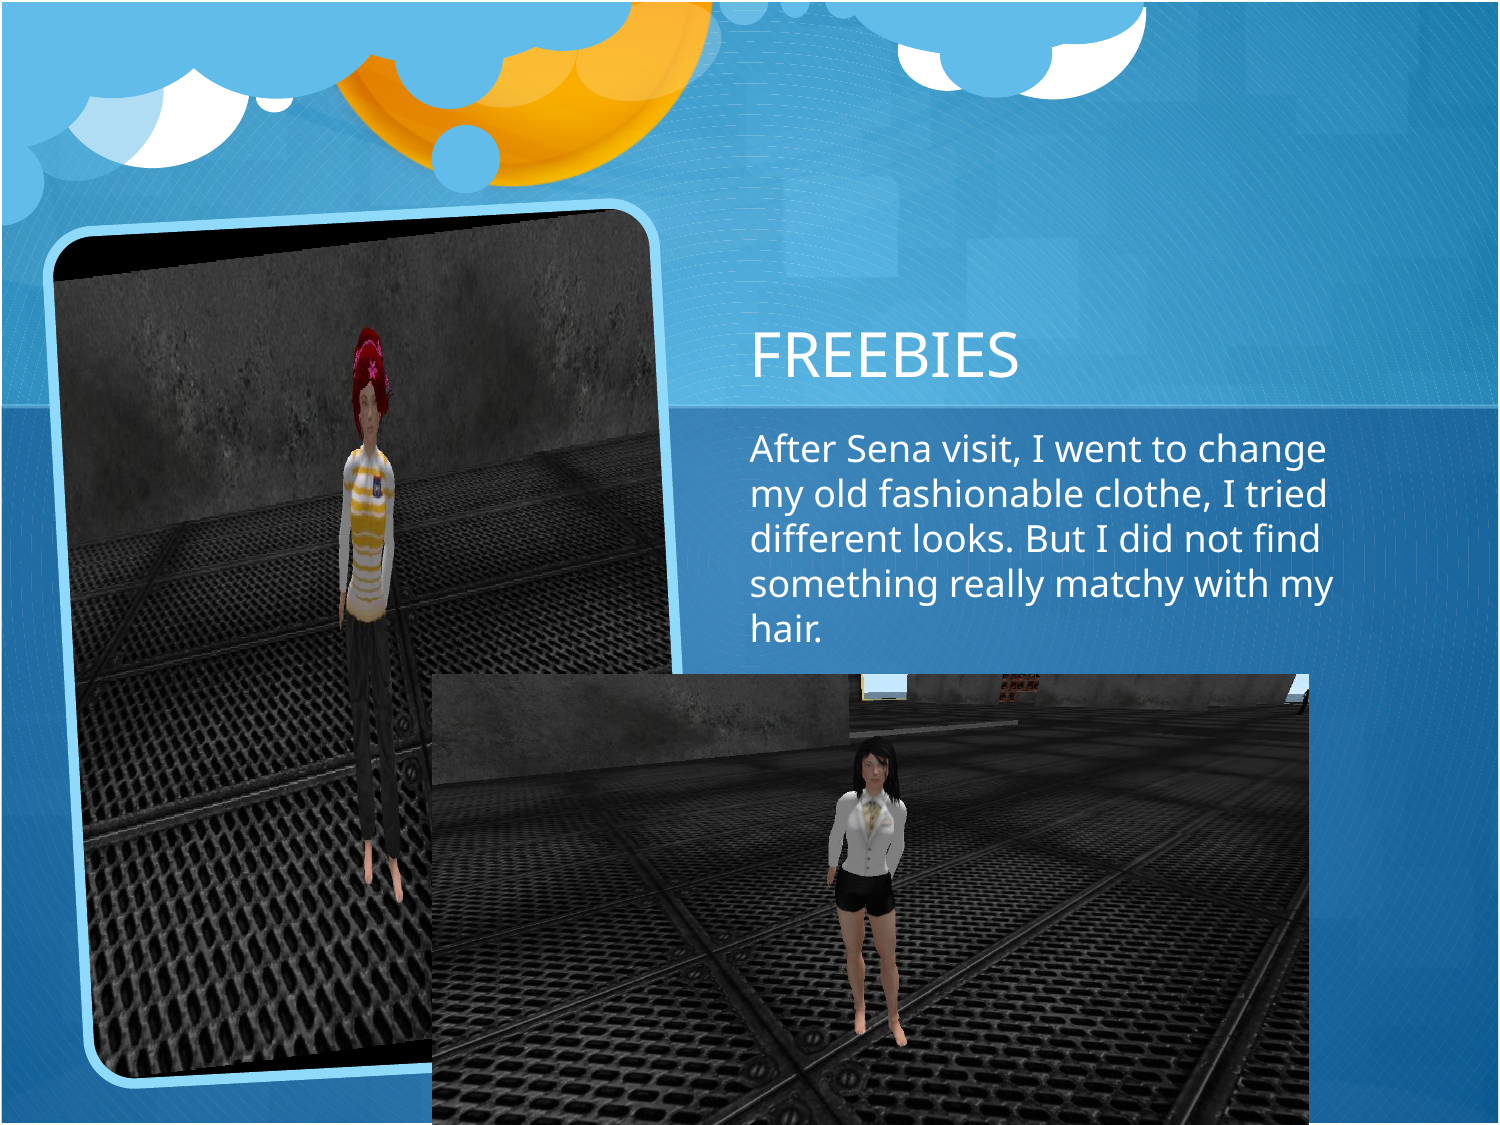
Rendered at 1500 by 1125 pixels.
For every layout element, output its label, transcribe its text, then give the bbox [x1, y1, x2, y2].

list After Sena visit, I went to change my old fashionable clothe, I tried different looks. But I did not find something really matchy with my hair. [734, 417, 1383, 673]
picture [2, 2, 1498, 1125]
title FREEBIES [734, 162, 1383, 398]
